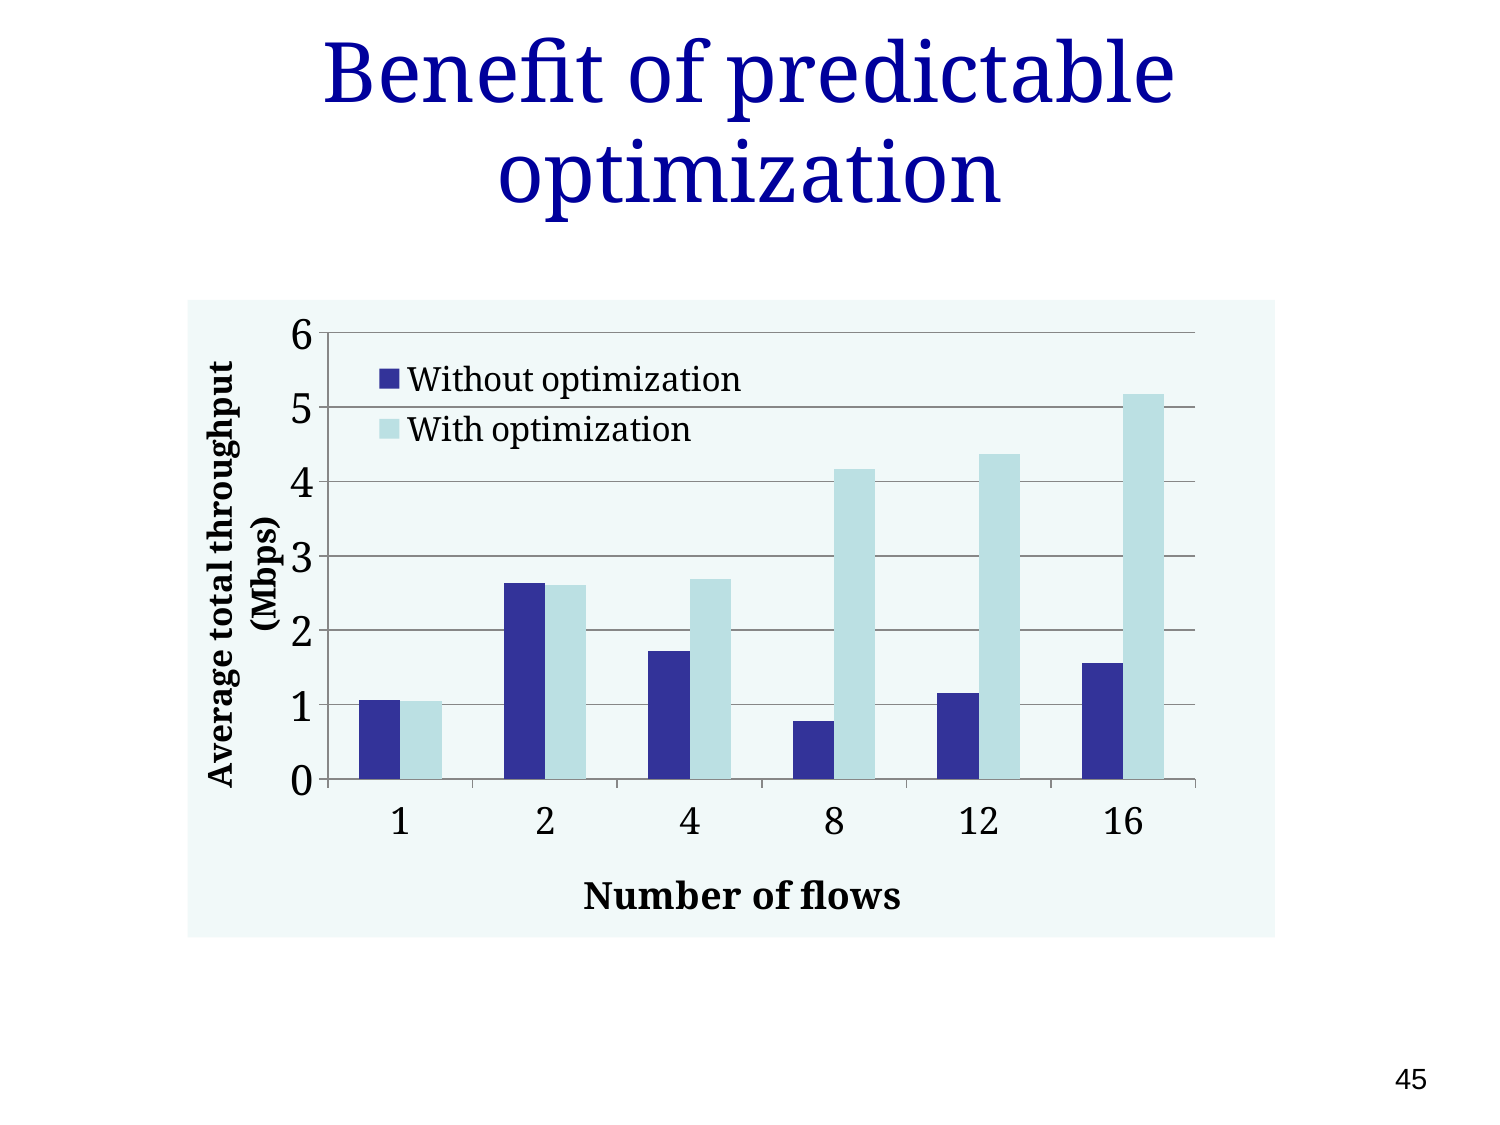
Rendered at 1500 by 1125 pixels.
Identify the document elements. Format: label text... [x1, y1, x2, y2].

chart [187, 299, 1276, 938]
title Benefit of predictable optimization [74, 47, 1426, 191]
slide_number 45 [1092, 1024, 1443, 1103]
